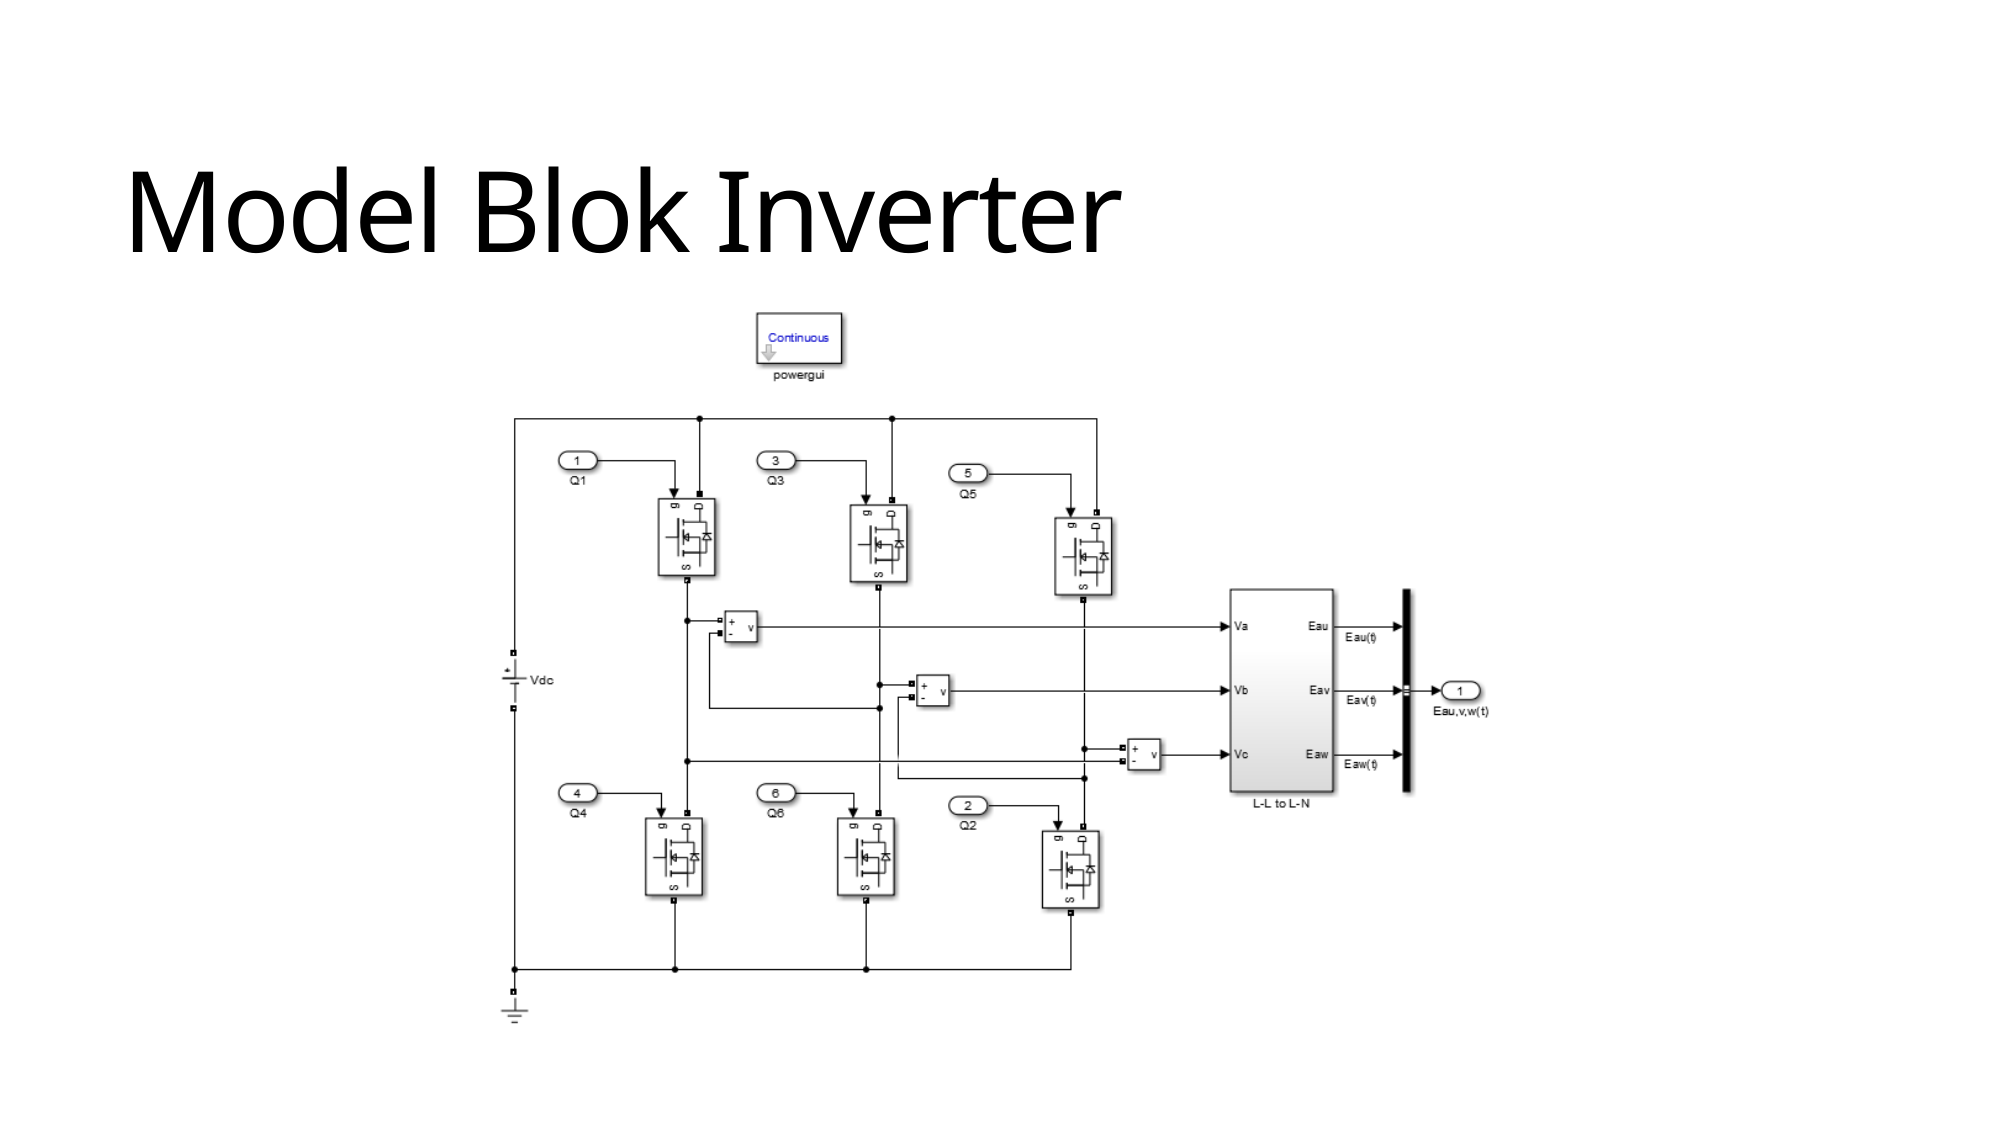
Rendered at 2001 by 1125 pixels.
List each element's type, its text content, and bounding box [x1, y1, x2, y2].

title Model Blok Inverter [107, 81, 1875, 354]
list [492, 299, 1508, 1044]
